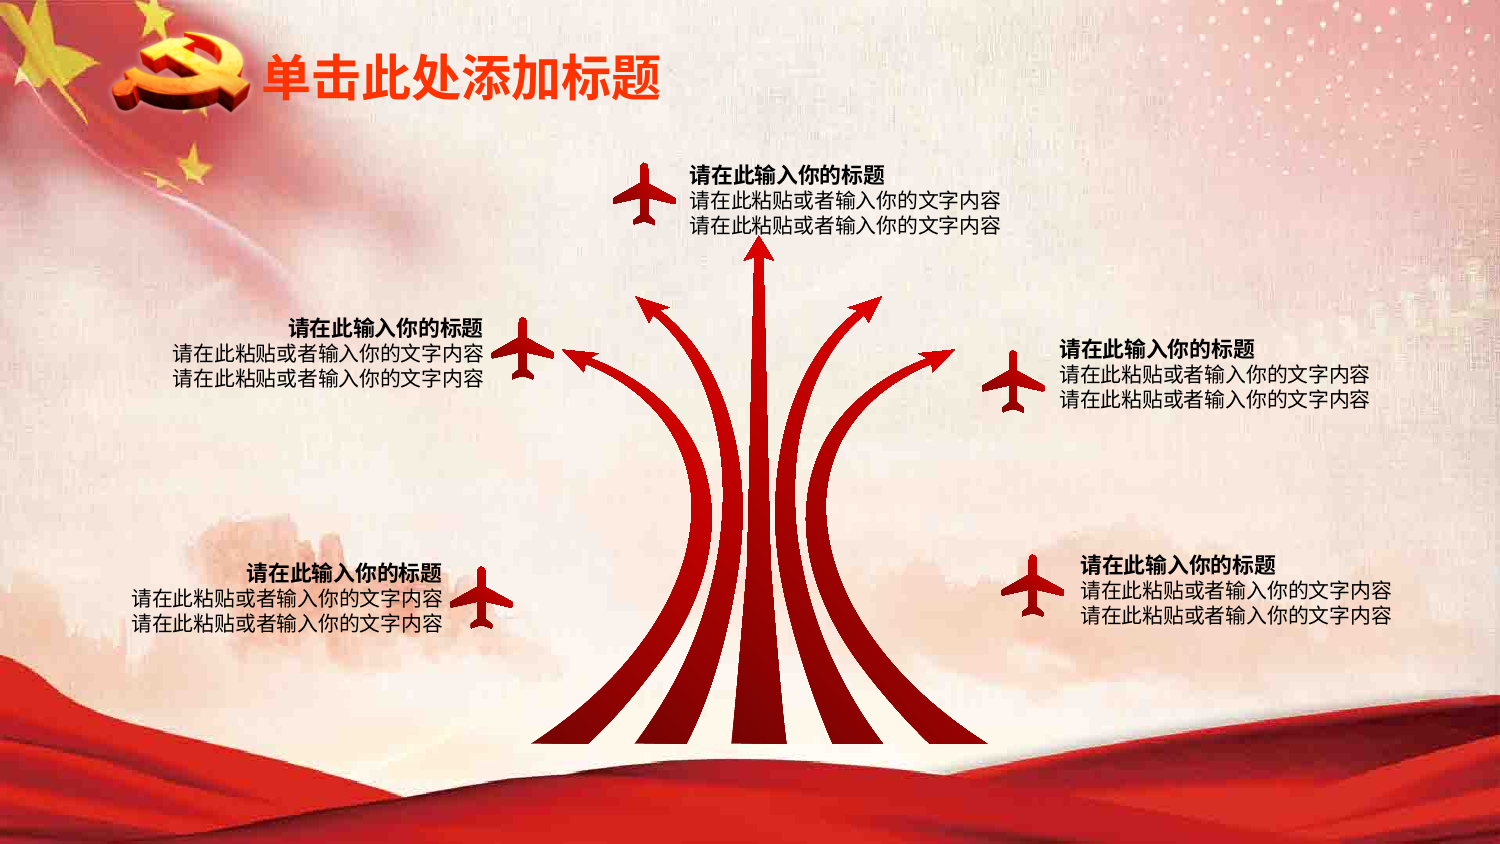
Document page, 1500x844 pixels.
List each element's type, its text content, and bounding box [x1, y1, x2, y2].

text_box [140, 309, 554, 398]
text_box [635, 296, 743, 582]
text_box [616, 582, 898, 771]
text_box [743, 245, 774, 582]
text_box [613, 156, 1034, 245]
text_box [562, 349, 712, 582]
picture [0, 0, 1500, 844]
text_box [805, 349, 955, 582]
text_box 单击此处添加标题 [259, 38, 677, 114]
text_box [982, 329, 1404, 419]
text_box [98, 553, 513, 642]
text_box [775, 296, 882, 582]
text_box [1001, 545, 1425, 634]
text_box [530, 673, 616, 744]
text_box [898, 669, 988, 744]
